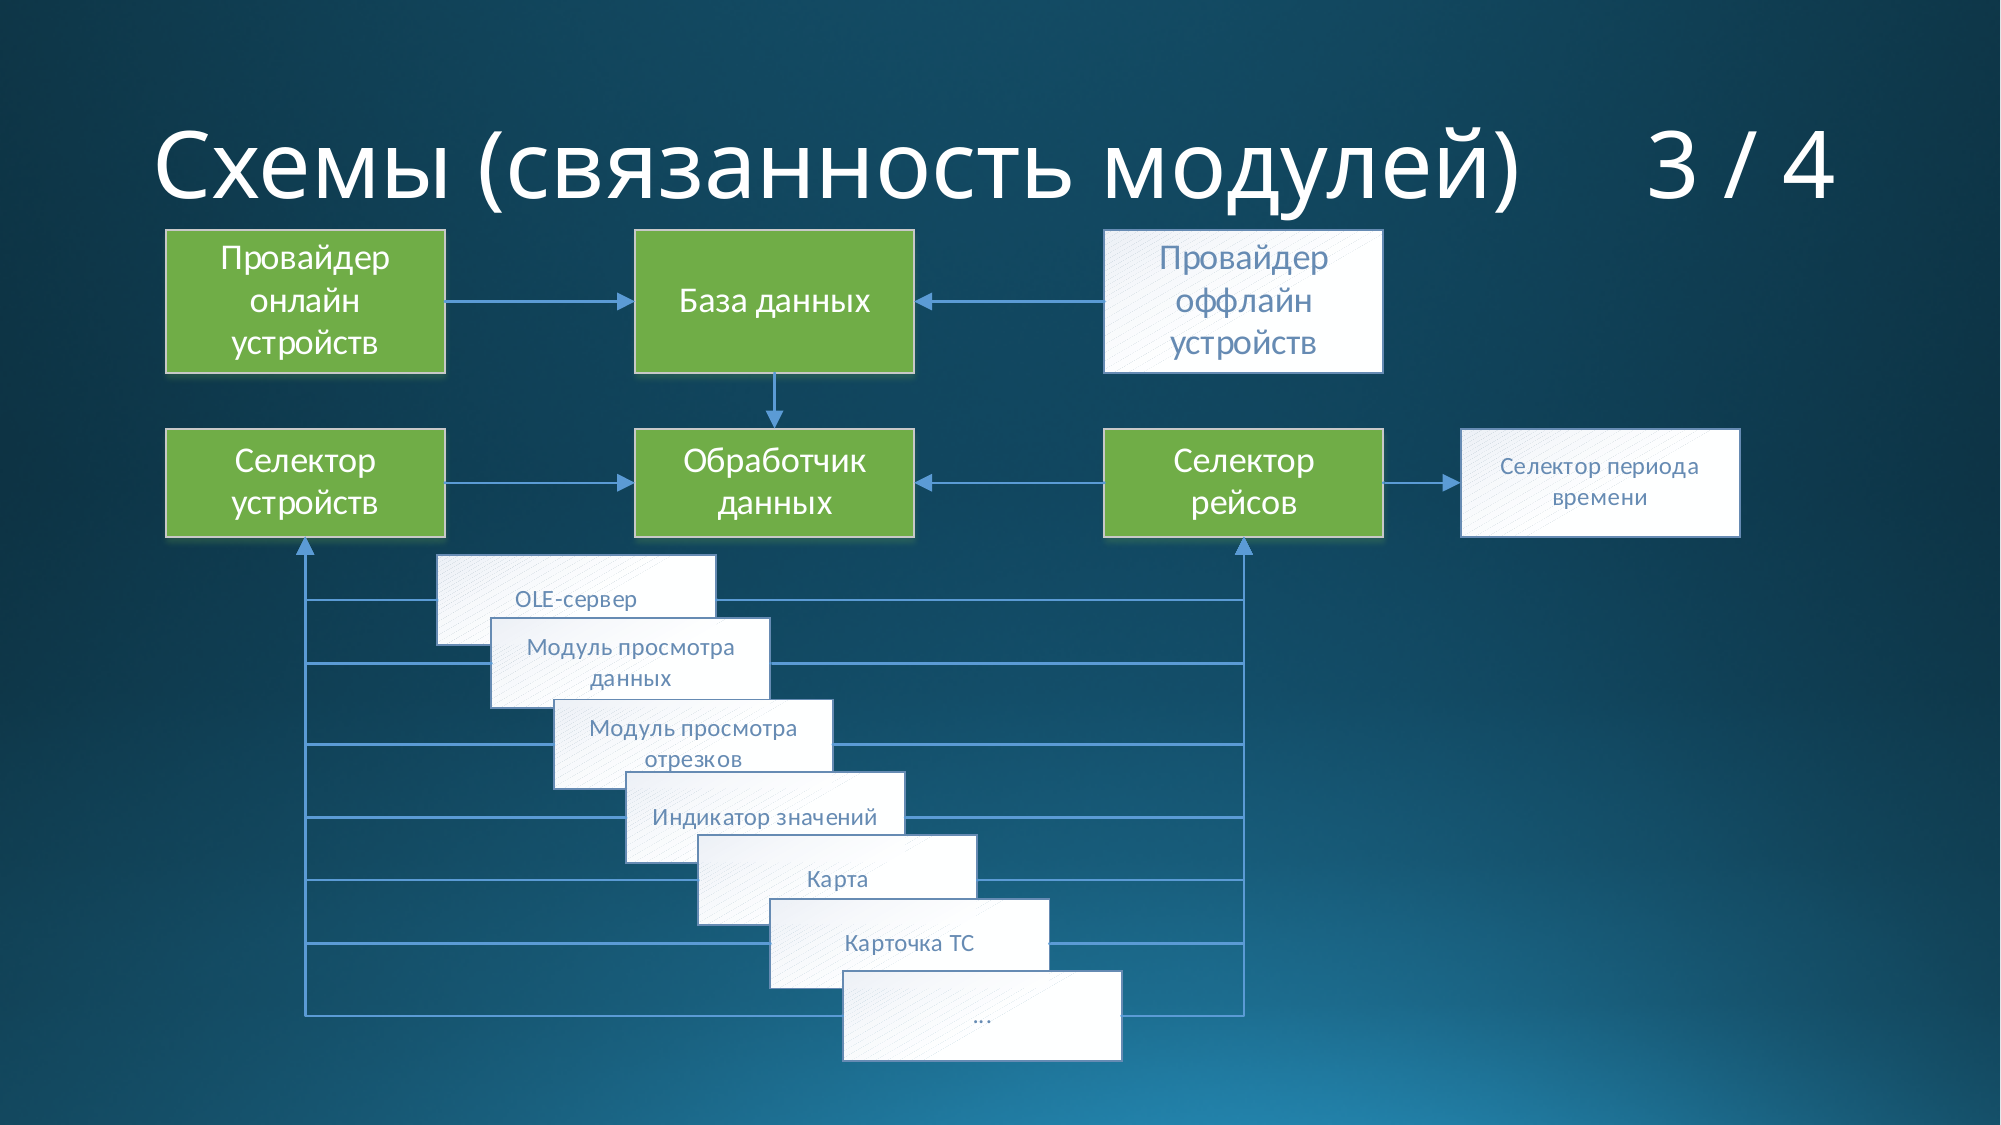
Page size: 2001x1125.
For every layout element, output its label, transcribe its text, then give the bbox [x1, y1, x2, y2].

picture [0, 0, 2001, 1125]
title Схемы (связанность модулей) 3 / 4 [137, 59, 1863, 278]
